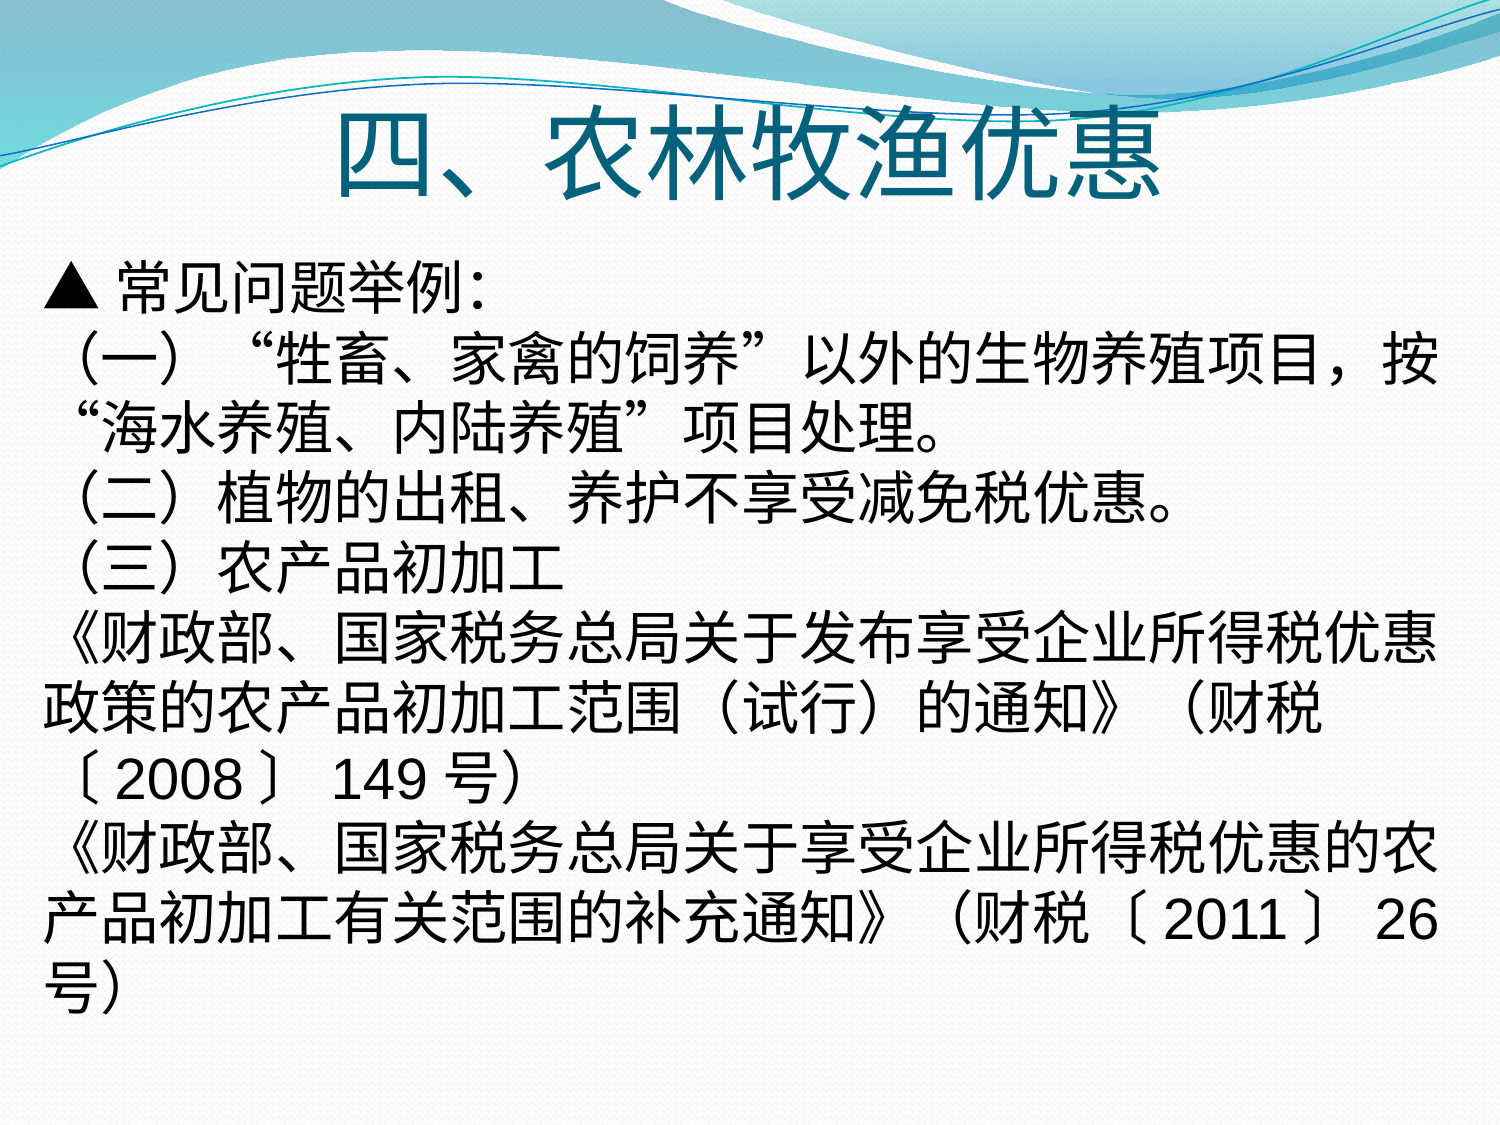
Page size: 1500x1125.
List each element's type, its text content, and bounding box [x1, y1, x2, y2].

title 四、农林牧渔优惠 [75, 56, 1425, 242]
text_box ▲常见问题举例： （一）“牲畜、家禽的饲养”以外的生物养殖项目，按“海水养殖、内陆养殖”项目处理。 （二）植物的出租、养护不享受减免税优惠。 （三）农产品初加工 《财政部、国家税务总局关于发布享受企业所得税优惠政策的农产品初加工范围（试行）的通知》（财税〔2008〕149号） 《财政部、国家税务总局关于享受企业所得税优惠的农产品初加工有关范围的补充通知》（财税〔2011〕26号） [25, 242, 1459, 1092]
text_box [25, 15, 1472, 1125]
